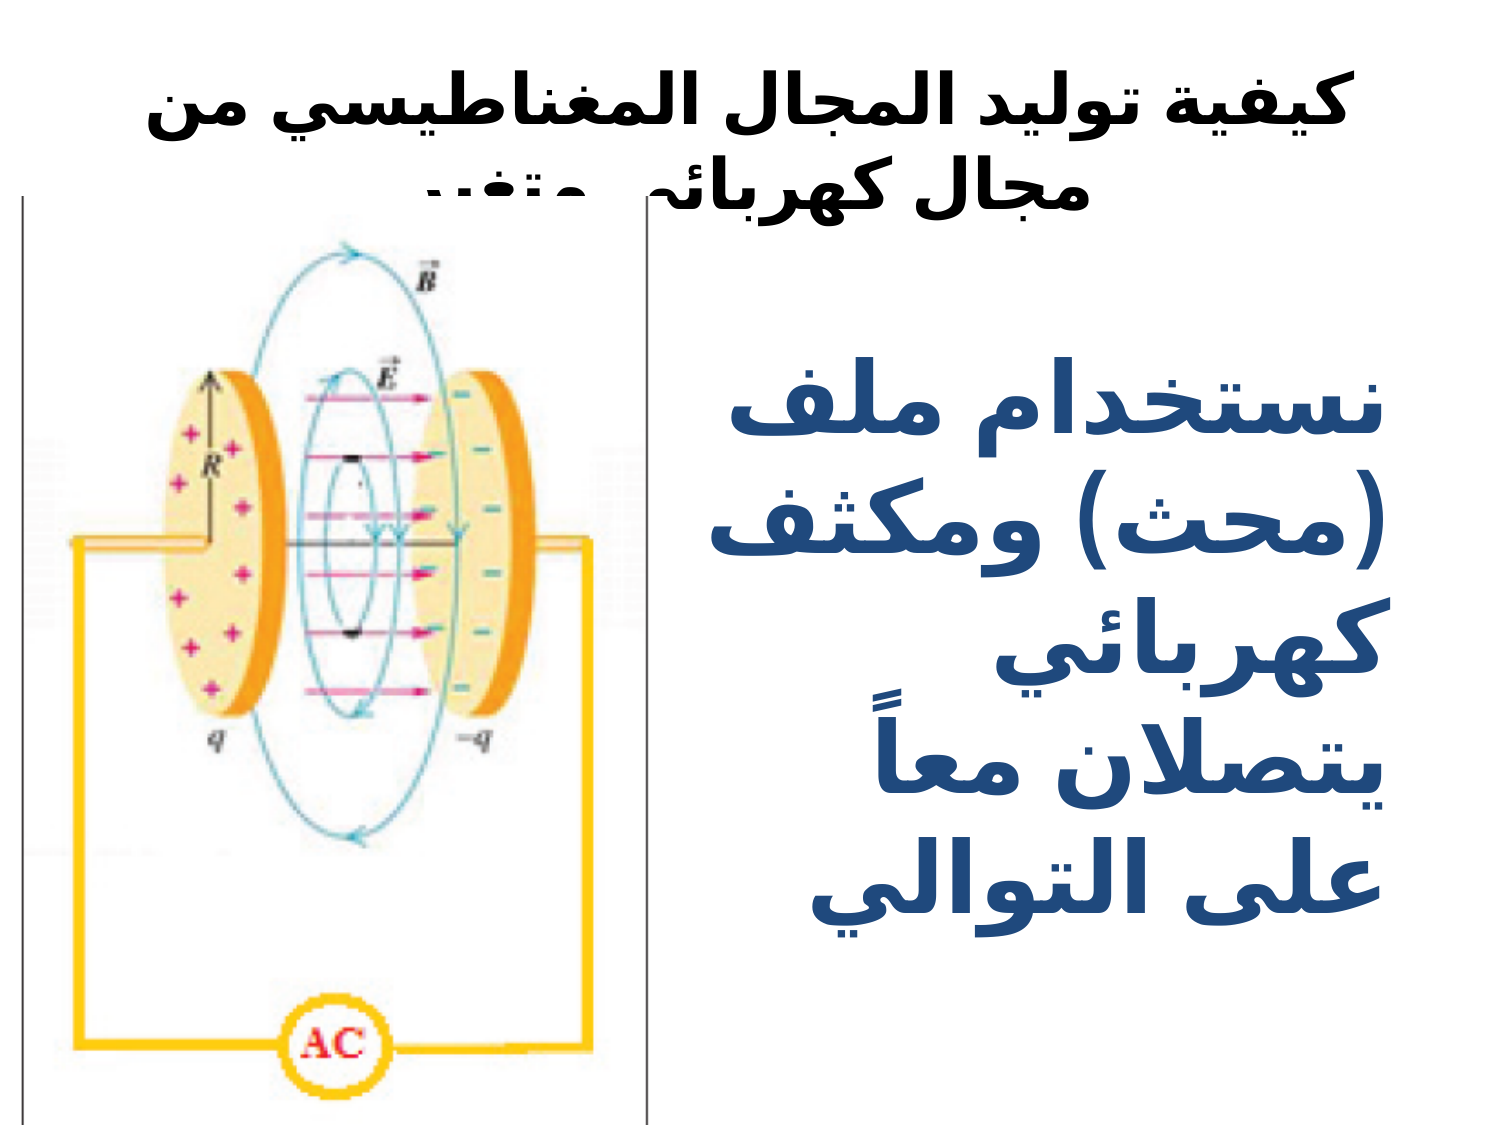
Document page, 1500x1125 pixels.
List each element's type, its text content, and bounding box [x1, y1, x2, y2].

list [0, 195, 668, 1125]
text_box نستخدام ملف (محث) ومكثف كهربائي يتصلان معاً على التوالي [671, 326, 1406, 941]
title كيفية توليد المجال المغناطيسي من مجال كهربائي متغير [75, 45, 1425, 233]
